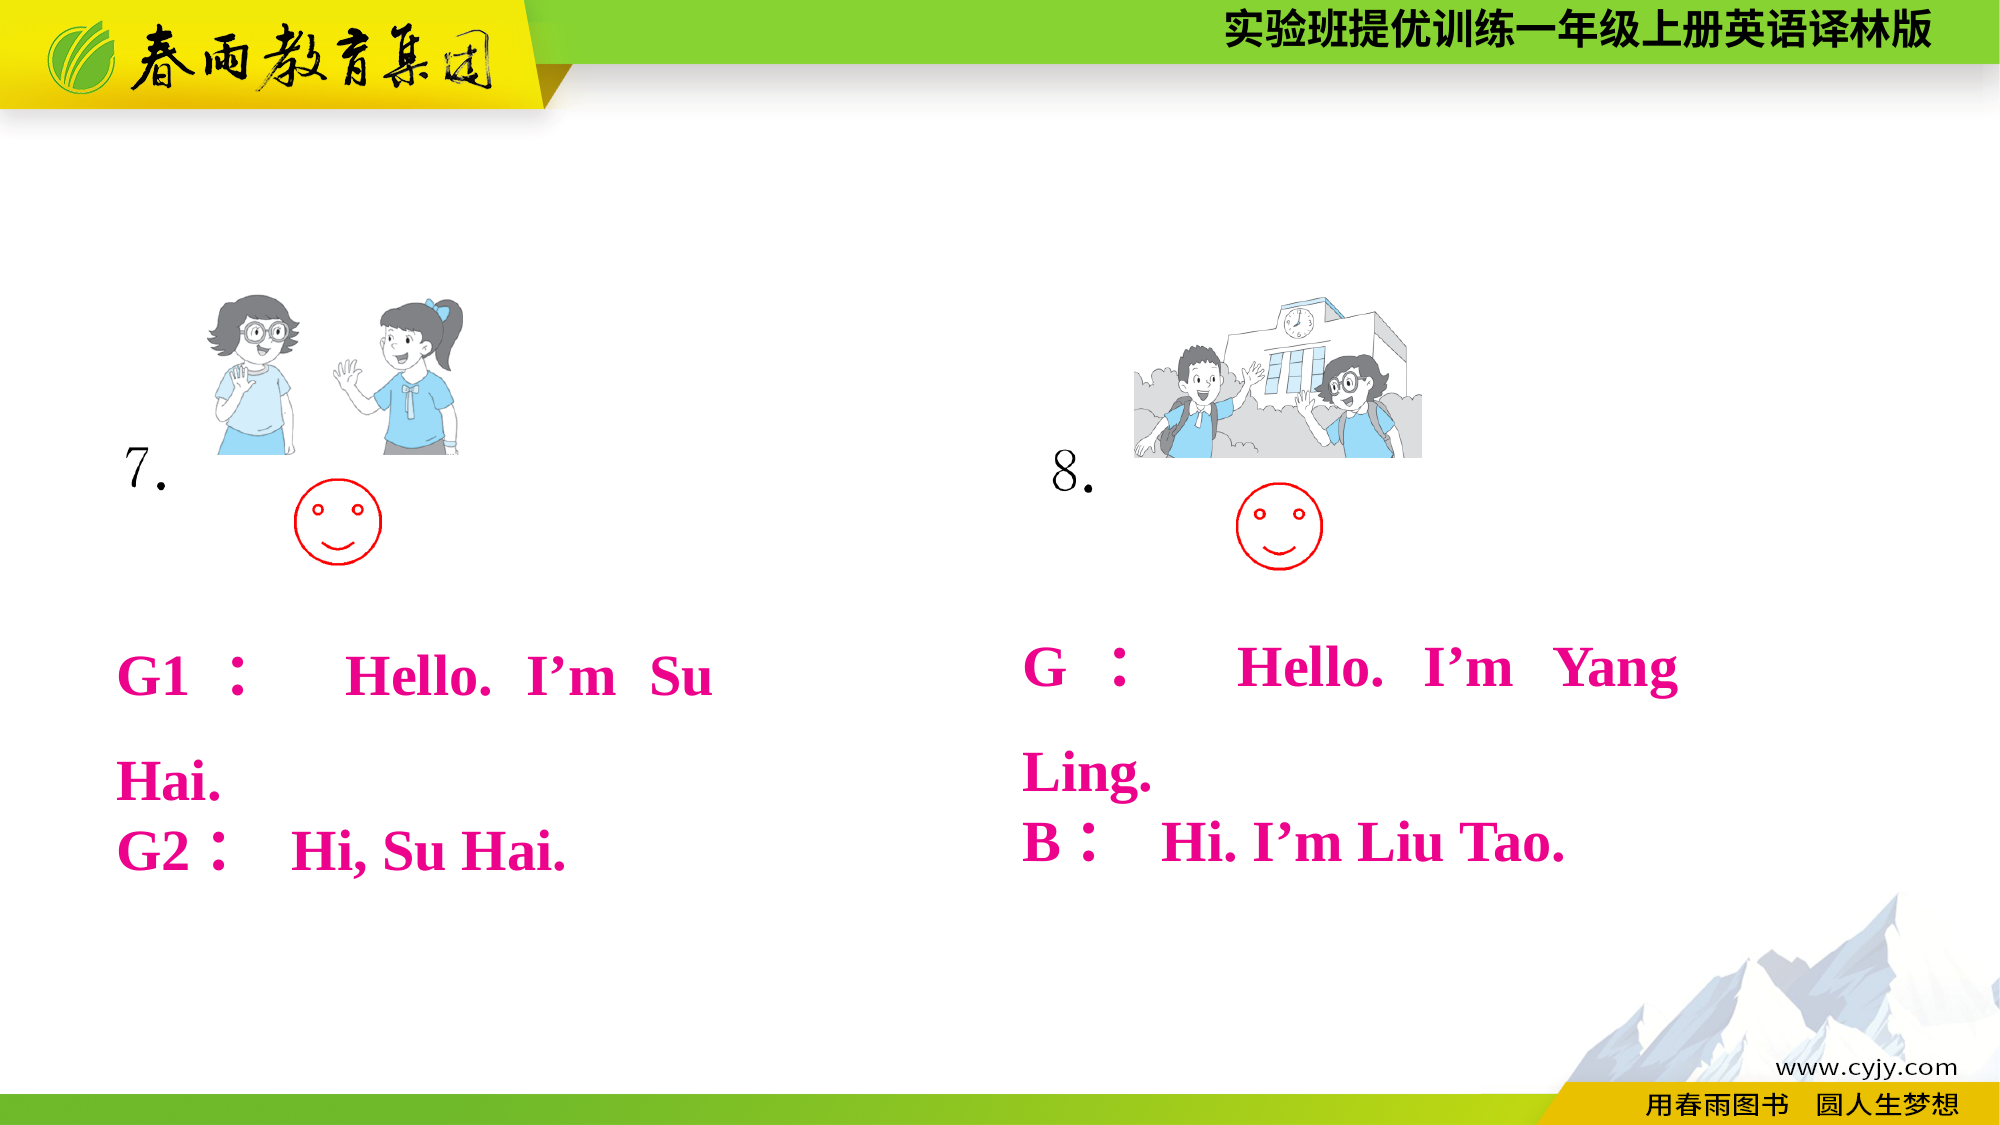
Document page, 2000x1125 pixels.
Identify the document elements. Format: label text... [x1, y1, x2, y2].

picture [0, 0, 2000, 1125]
text_box G： Hello. I’m Yang Ling. B： Hi. I’m Liu Tao. [1007, 586, 1694, 776]
text_box G1： Hello. I’m Su Hai. G2： Hi, Su Hai. [101, 595, 730, 785]
